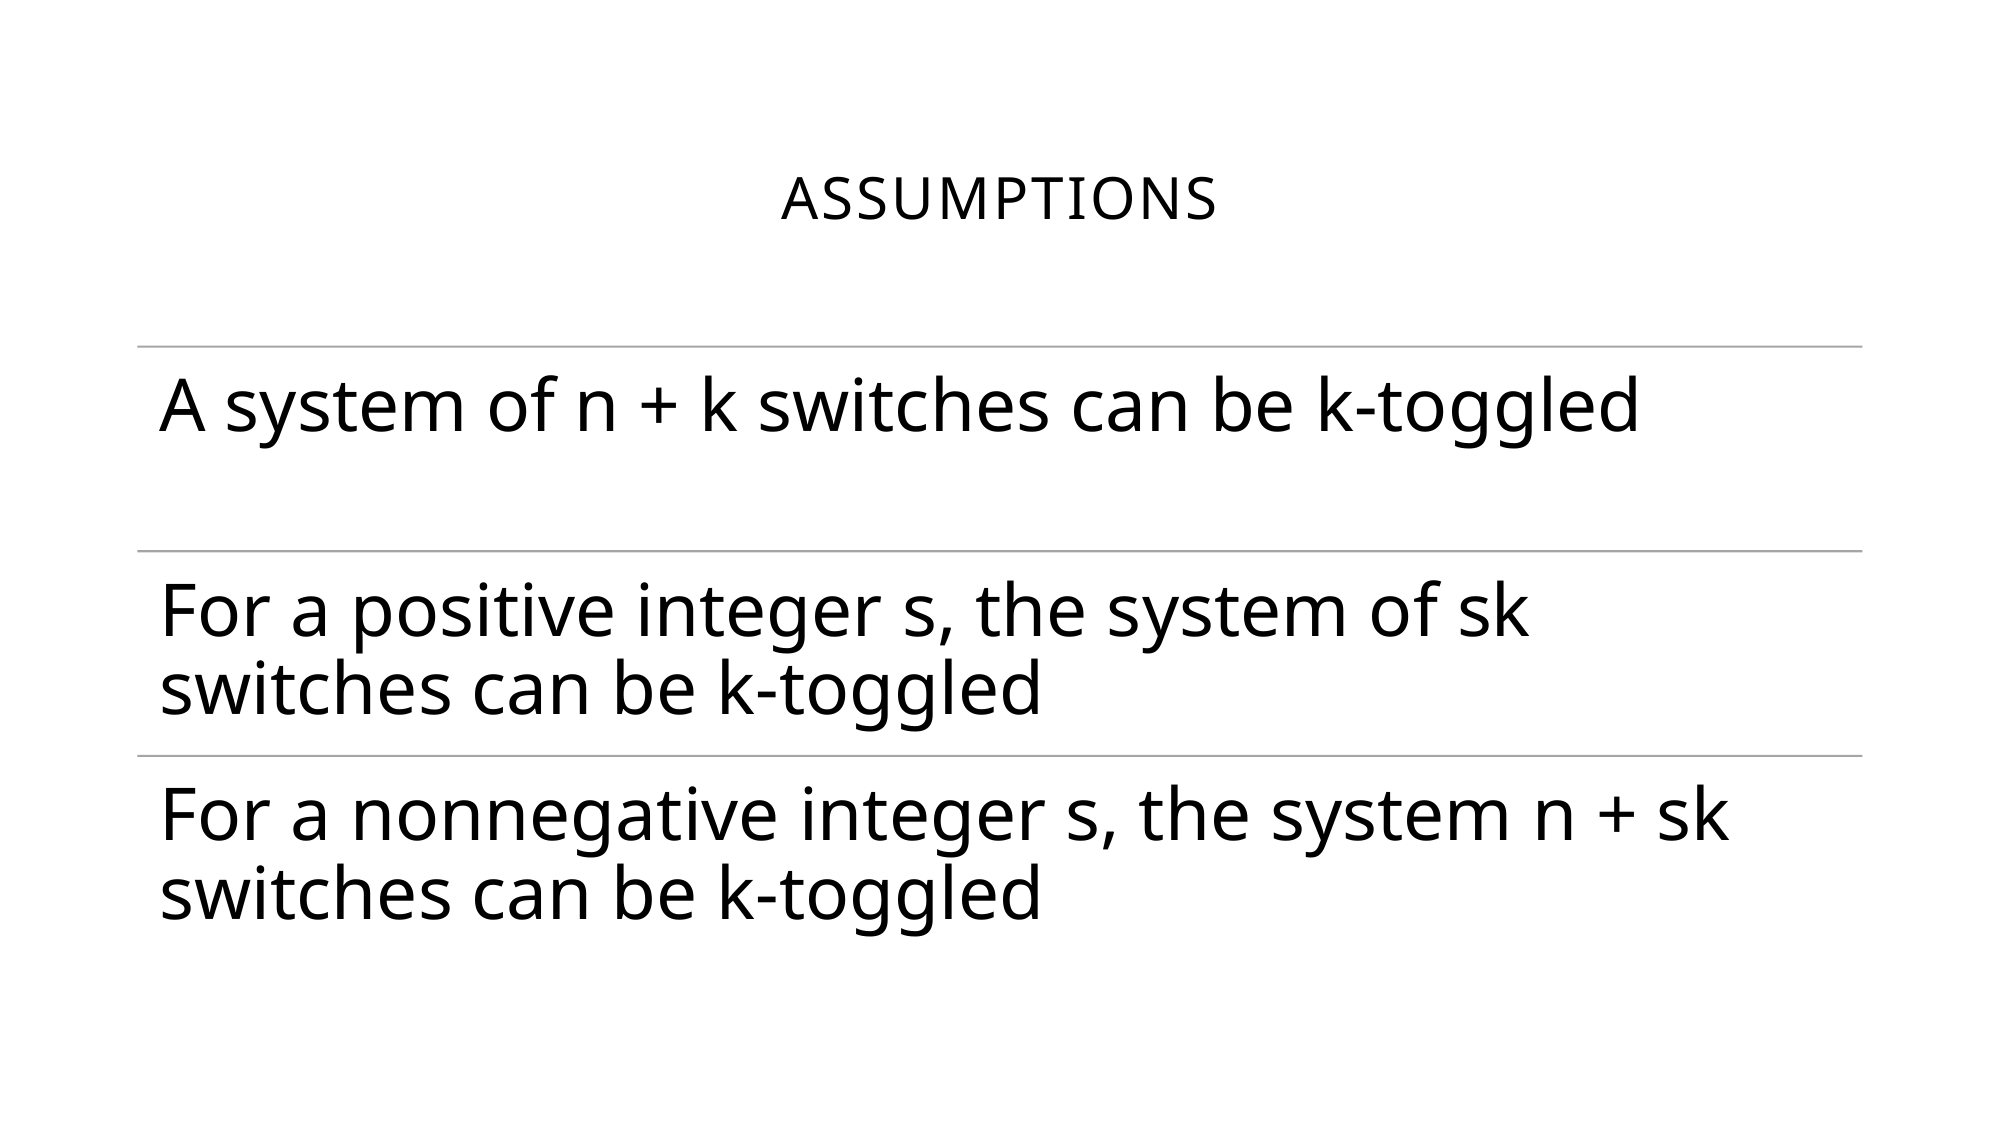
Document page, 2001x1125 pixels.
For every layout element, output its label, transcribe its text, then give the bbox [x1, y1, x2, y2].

title Assumptions [137, 22, 1863, 240]
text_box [137, 346, 1863, 961]
